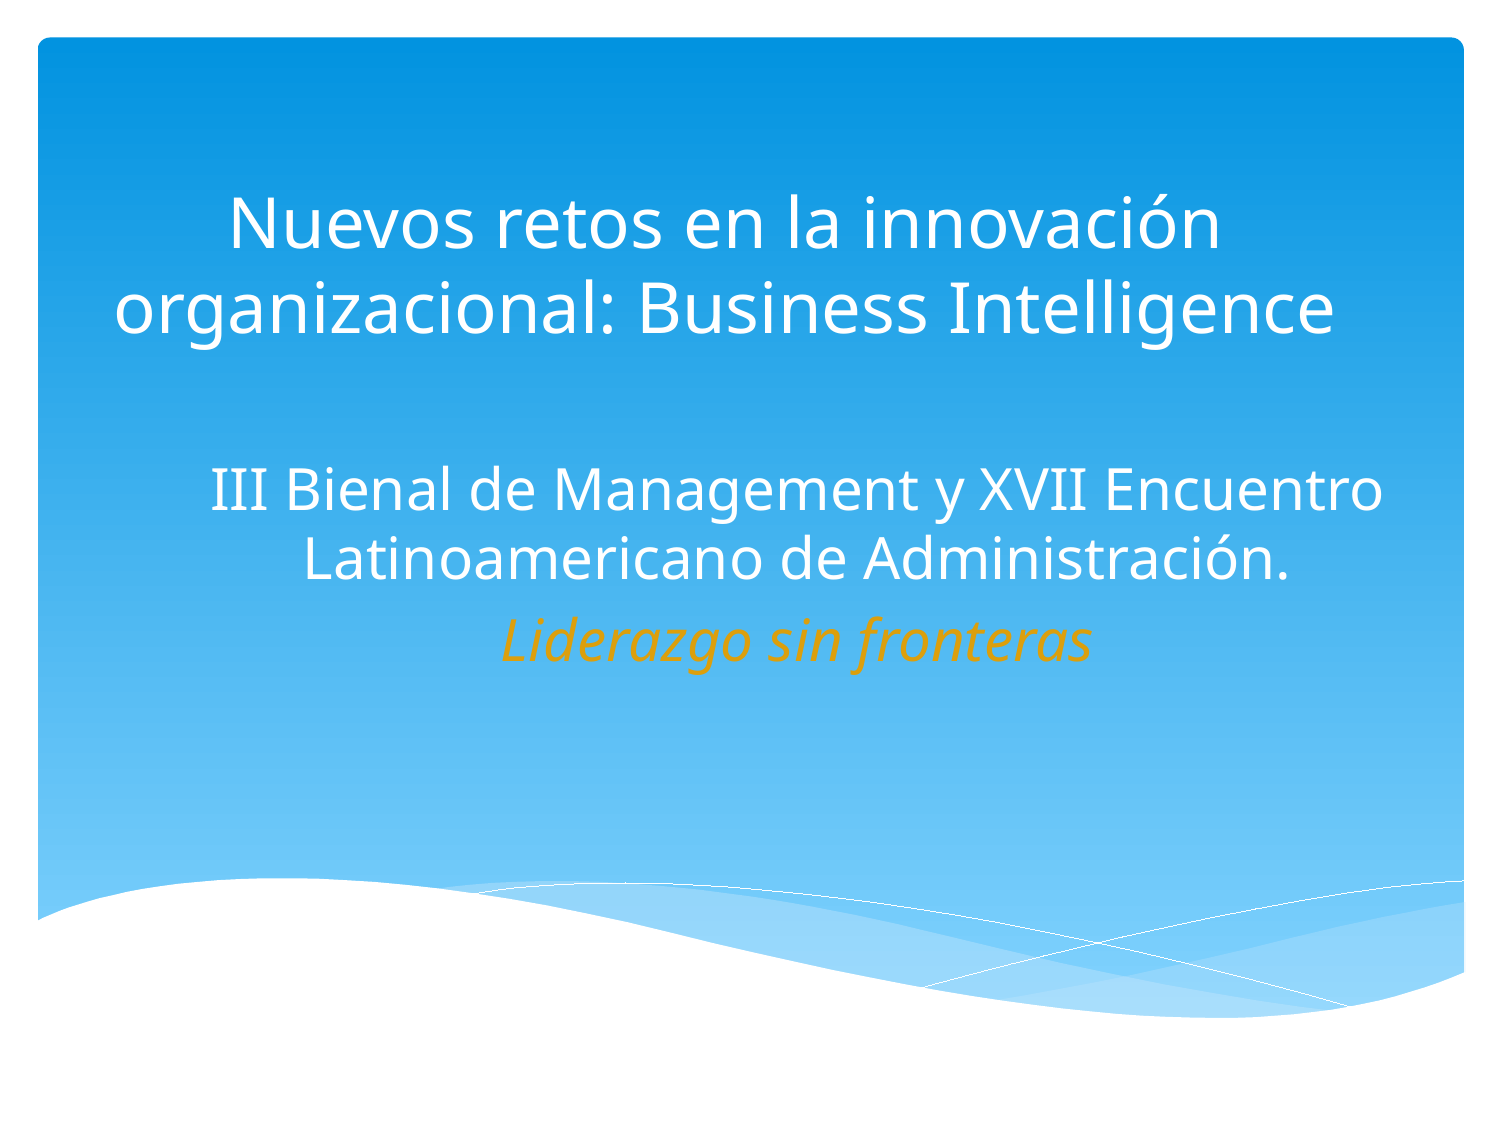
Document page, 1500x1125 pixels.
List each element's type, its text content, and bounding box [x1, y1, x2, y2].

title Nuevos retos en la innovación organizacional: Business Intelligence [88, 113, 1364, 355]
subtitle III Bienal de Management y XVII Encuentro Latinoamericano de Administración. Liderazgo sin fronteras [135, 444, 1459, 732]
